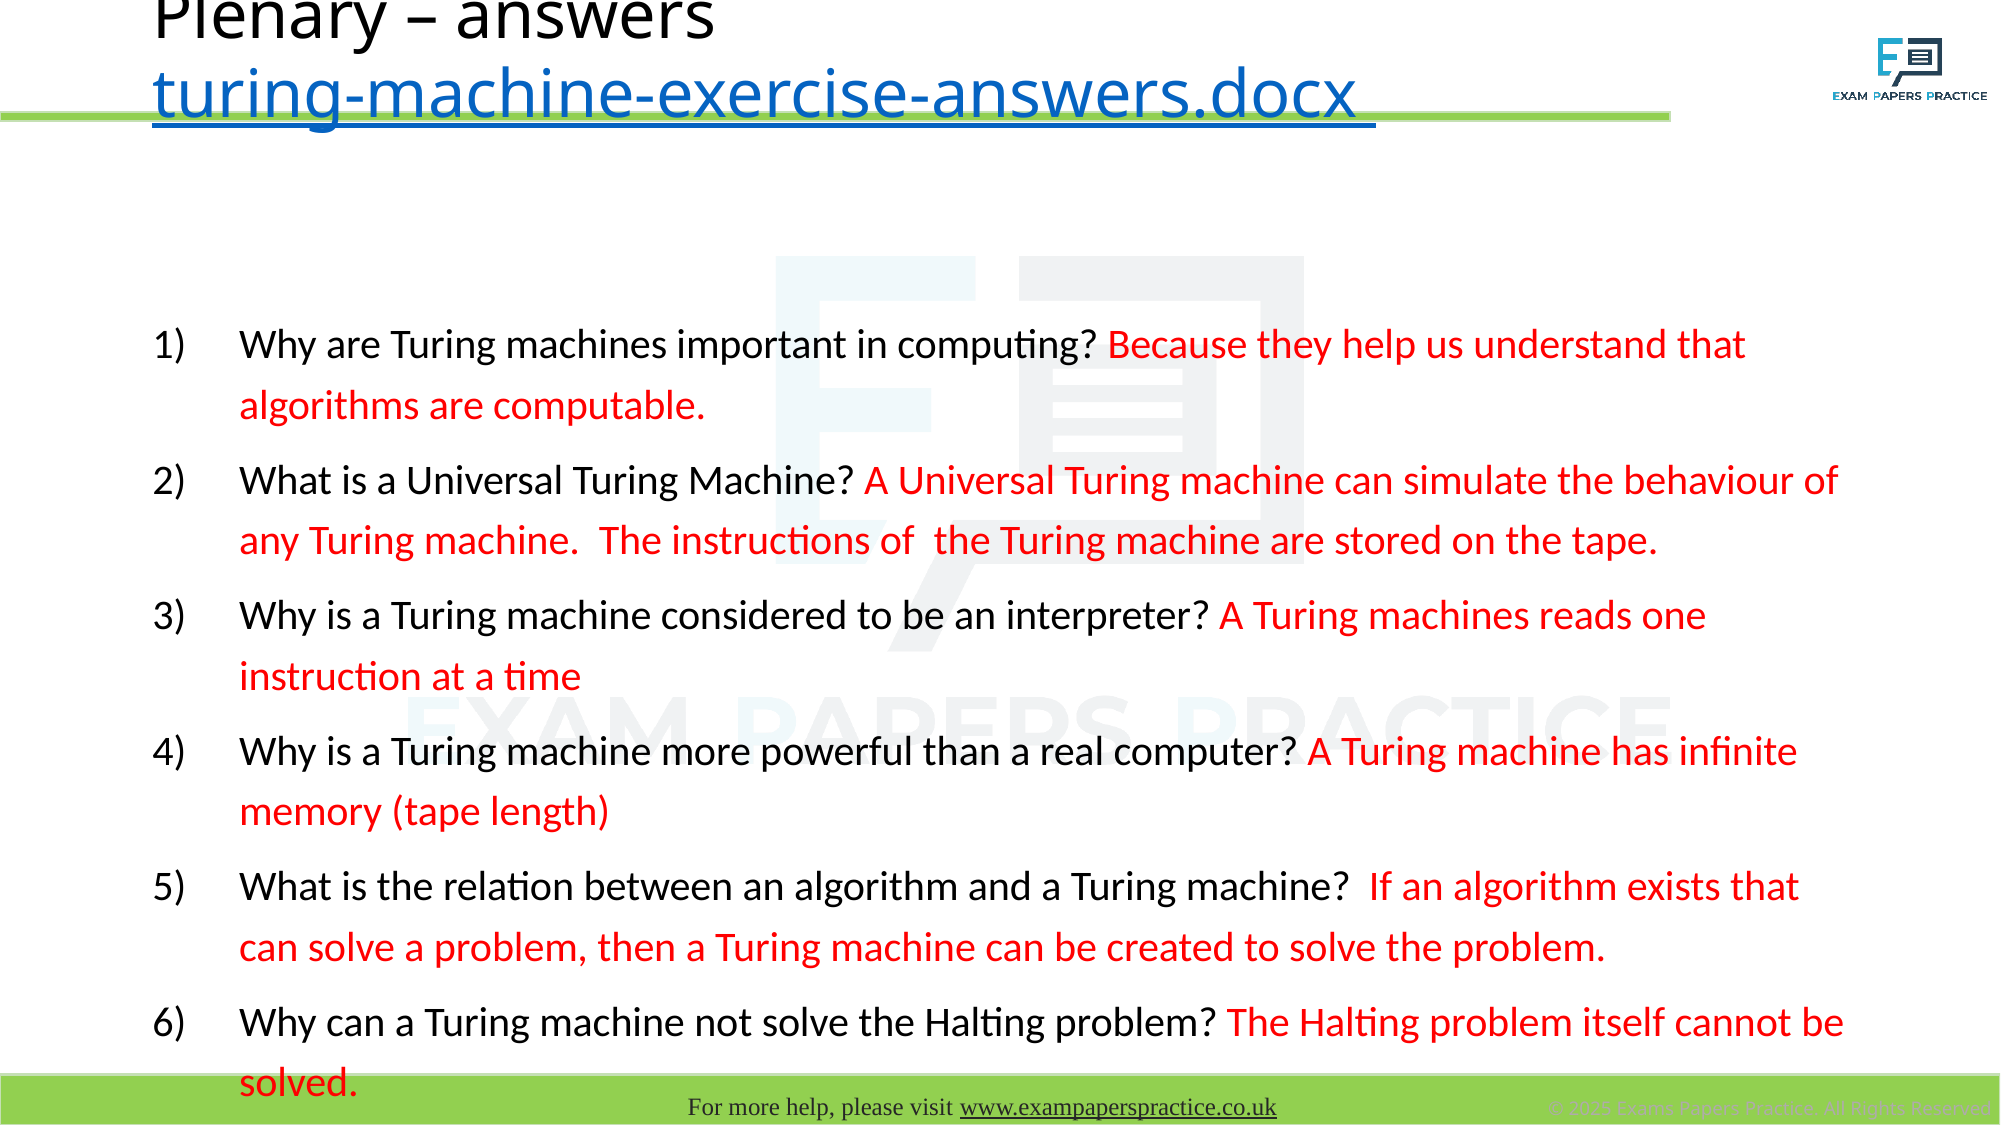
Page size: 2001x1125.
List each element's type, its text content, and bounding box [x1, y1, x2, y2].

table_cell 2 [434, 113, 452, 117]
table_cell 2 [1260, 113, 1280, 117]
table_cell 2 [937, 113, 955, 117]
table_cell 2 [185, 113, 203, 117]
table_cell 2 [881, 113, 903, 117]
table_cell 2 [666, 113, 688, 117]
table_cell 2 [1218, 113, 1236, 117]
table_cell 2 [1013, 113, 1034, 117]
title Plenary – answers turing-machine-exercise-answers.docx [137, 30, 1863, 85]
table_cell 2 [736, 113, 758, 117]
table_cell 2 [1104, 113, 1126, 117]
table_cell 2 [607, 113, 629, 117]
table_cell 2 [312, 113, 330, 117]
table_cell 2 [475, 113, 494, 117]
table_cell 2 [843, 113, 864, 117]
table_cell 2 [161, 113, 174, 117]
list Why are Turing machines important in computing? Because they help us understand that algorithms are computable. What is a Universal Turing Machine? A Universal Turing machine can simulate the behaviour of any Turing machine. The instructions of the Turing machine are stored on the tape. Why is a Turing machine considered to be an interpreter? A Turing machines reads one instruction at a time Why is a Turing machine more powerful than a real computer? A Turing machine has infinite memory (tape length) What is the relation between an algorithm and a Turing machine? If an algorithm exists that can solve a problem, then a Turing machine can be created to solve the problem. Why can a Turing machine not solve the Halting problem? The Halting problem itself cannot be solved. [137, 299, 1863, 1125]
table_cell 2 [1163, 113, 1184, 117]
table_cell 2 [800, 113, 819, 117]
table_cell 2 [1300, 113, 1319, 117]
